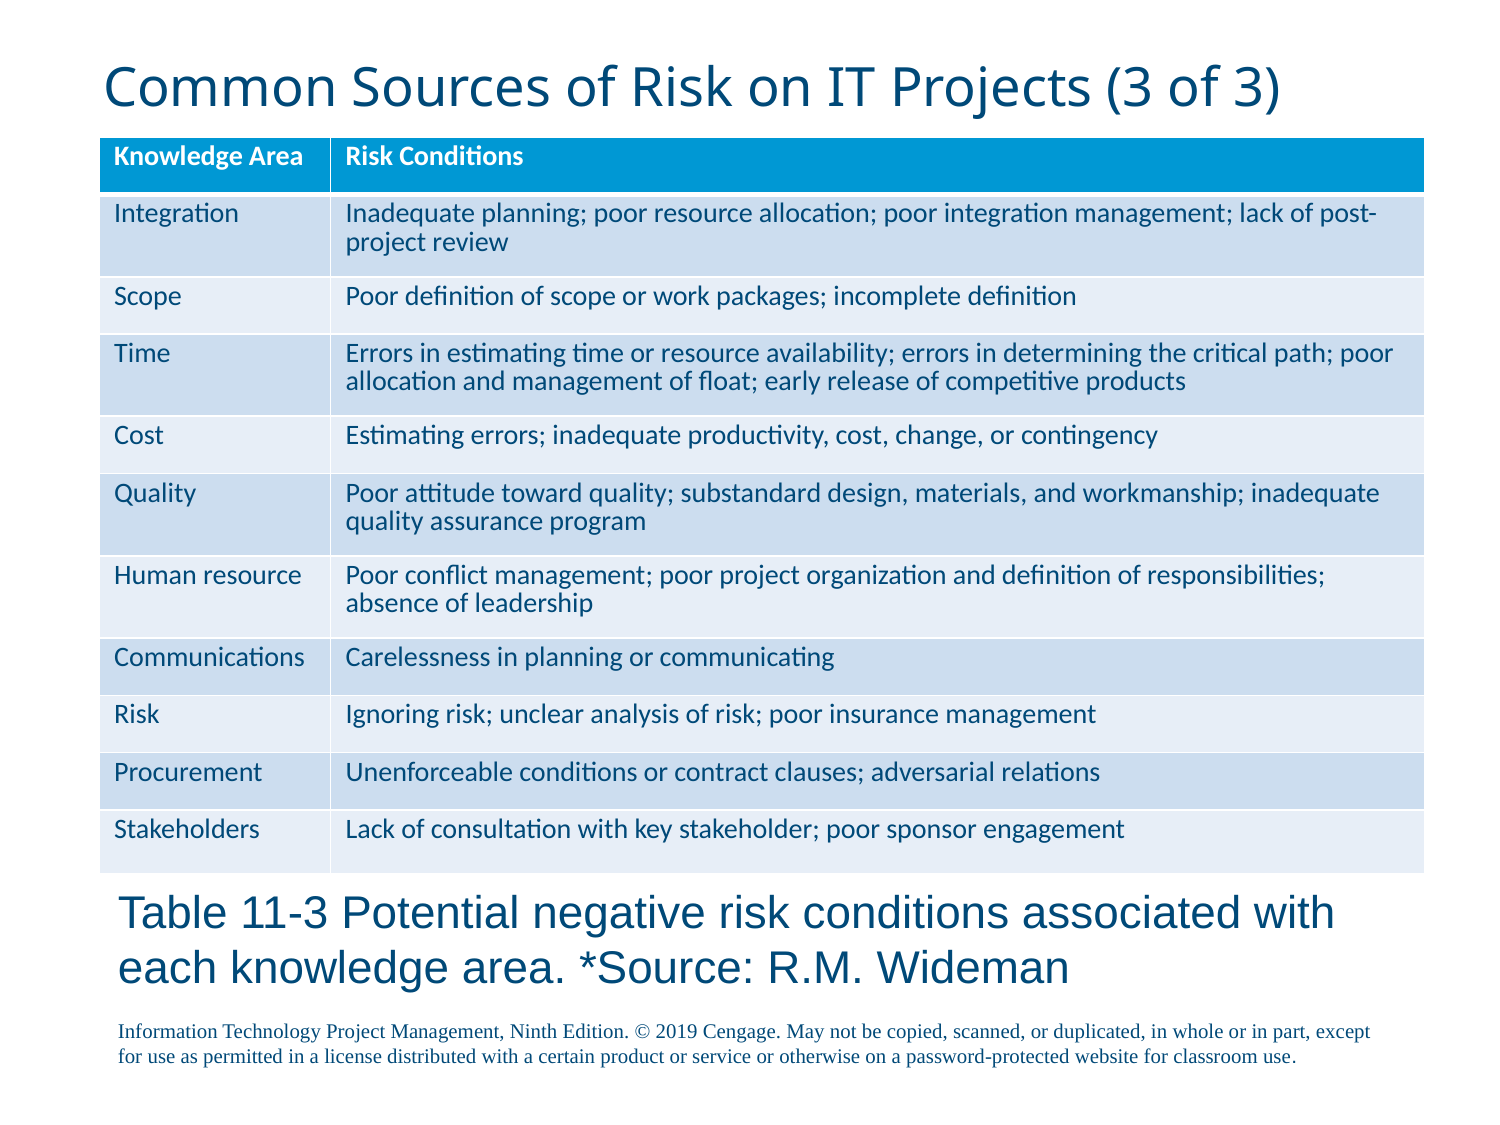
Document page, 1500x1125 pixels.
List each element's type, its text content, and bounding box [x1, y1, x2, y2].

table_cell Scope [100, 278, 330, 333]
footer Information Technology Project Management, Ninth Edition. © 2019 Cengage. May not be copied, scanned, or duplicated, in whole or in part, except for use as permitted in a license distributed with a certain product or service or otherwise on a password-protected website for classroom use. [103, 1009, 1397, 1070]
table_cell Cost [100, 417, 330, 473]
table_cell Poor definition of scope or work packages; incomplete definition [331, 278, 1424, 333]
table_header Risk Conditions [331, 138, 1424, 192]
table_cell Carelessness in planning or communicating [331, 639, 1424, 695]
table_cell Communications [100, 639, 330, 695]
table_cell Human resource [100, 557, 330, 637]
text_box Table 11-3 Potential negative risk conditions associated with each knowledge area. *Source: R.M. Wideman [103, 874, 1371, 1000]
table_cell Unenforceable conditions or contract clauses; adversarial relations [331, 753, 1424, 809]
table_cell Poor conflict management; poor project organization and definition of responsibilities; absence of leadership [331, 557, 1424, 637]
table_cell Poor attitude toward quality; substandard design, materials, and workmanship; inadequate quality assurance program [331, 474, 1424, 555]
table_cell Stakeholders [100, 811, 330, 873]
table_cell Errors in estimating time or resource availability; errors in determining the critical path; poor allocation and management of float; early release of competitive products [331, 335, 1424, 415]
table_cell Procurement [100, 753, 330, 809]
table_cell Integration [100, 197, 330, 276]
table_cell Quality [100, 474, 330, 555]
table_header Knowledge Area [100, 138, 330, 192]
table_cell Time [100, 335, 330, 415]
table_cell Ignoring risk; unclear analysis of risk; poor insurance management [331, 696, 1424, 752]
table_cell Lack of consultation with key stakeholder; poor sponsor engagement [331, 811, 1424, 873]
table_cell Risk [100, 696, 330, 752]
table_cell Estimating errors; inadequate productivity, cost, change, or contingency [331, 417, 1424, 473]
table_cell Inadequate planning; poor resource allocation; poor integration management; lack of post-project review [331, 197, 1424, 276]
title Common Sources of Risk on IT Projects (3 of 3) [103, 59, 1397, 136]
